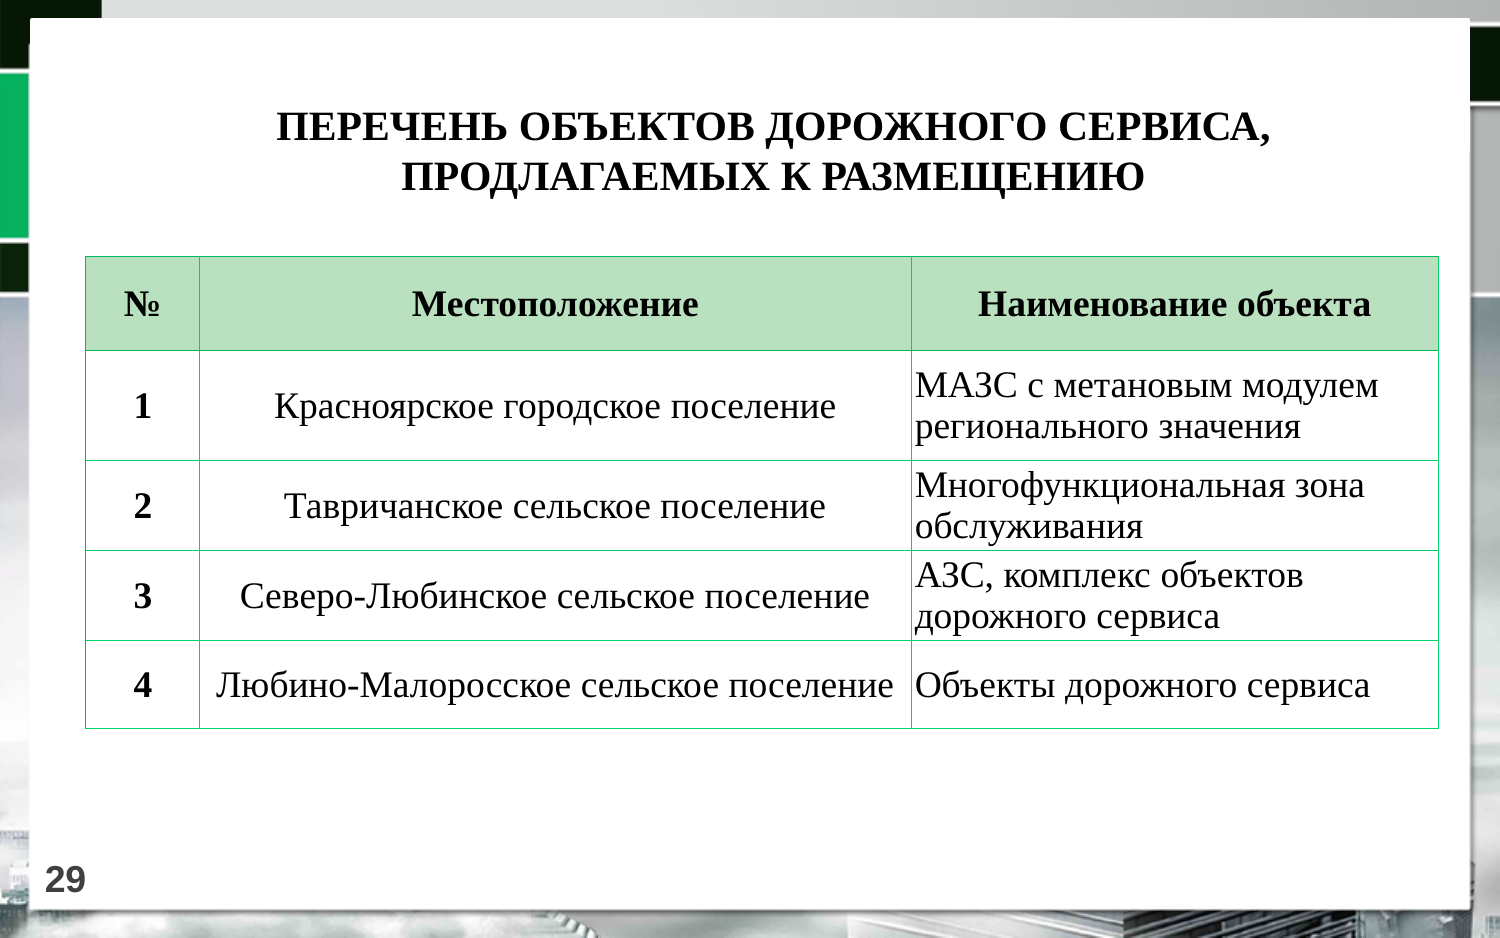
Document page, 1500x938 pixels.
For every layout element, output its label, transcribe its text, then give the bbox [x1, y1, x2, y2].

table_cell Объекты дорожного сервиса [912, 641, 1438, 728]
table_header № [86, 257, 199, 350]
table_header Местоположение [200, 257, 911, 350]
picture [0, 0, 1500, 938]
table_cell Тавричанское сельское поселение [200, 461, 911, 550]
table_cell Многофункциональная зона обслуживания [912, 461, 1438, 550]
table_cell 3 [86, 551, 199, 640]
table_cell Северо-Любинское сельское поселение [200, 551, 911, 640]
table_cell Любино-Малоросское сельское поселение [200, 641, 911, 728]
text_box 29 [30, 847, 102, 908]
table_cell 1 [86, 351, 199, 460]
table_cell 4 [86, 641, 199, 728]
text_box [30, 18, 1470, 152]
table_header Наименование объекта [912, 257, 1438, 350]
table_cell МАЗС с метановым модулем регионального значения [912, 351, 1438, 460]
table_cell АЗС, комплекс объектов дорожного сервиса [912, 551, 1438, 640]
text_box ПЕРЕЧЕНЬ ОБЪЕКТОВ ДОРОЖНОГО СЕРВИСА, ПРОДЛАГАЕМЫХ К РАЗМЕЩЕНИЮ [159, 91, 1388, 207]
table_cell 2 [86, 461, 199, 550]
table_cell Красноярское городское поселение [200, 351, 911, 460]
